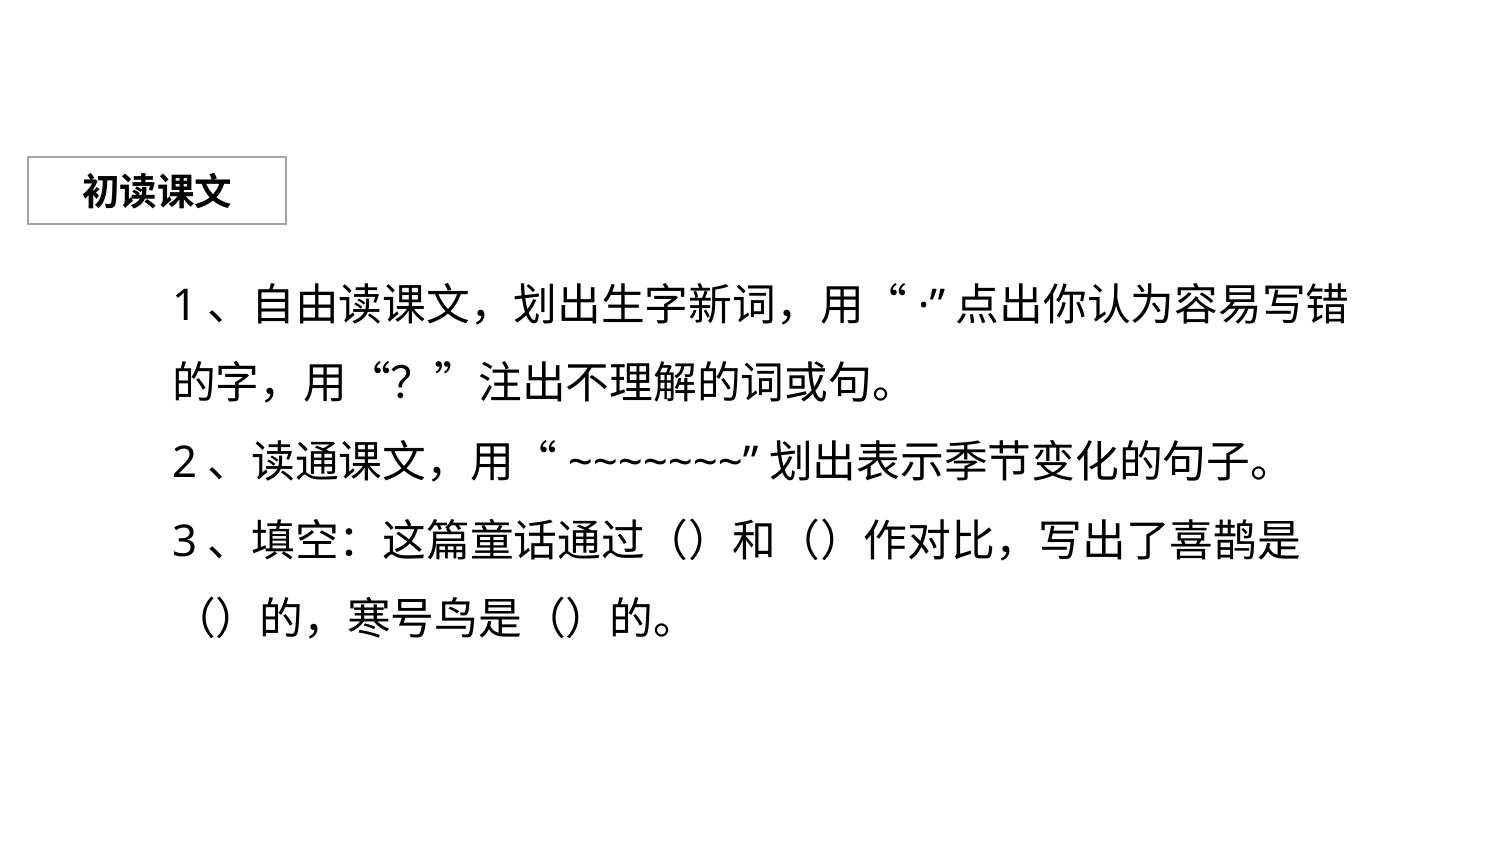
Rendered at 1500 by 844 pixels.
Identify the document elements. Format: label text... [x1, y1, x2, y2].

text_box 1、自由读课文，划出生字新词，用“·”点出你认为容易写错的字，用“？”注出不理解的词或句。 2、读通课文，用“~~~~~~~”划出表示季节变化的句子。 3、填空：这篇童话通过（）和（）作对比，写出了喜鹊是（）的，寒号鸟是（）的。 [160, 244, 1393, 650]
text_box 初读课文 [27, 156, 287, 225]
